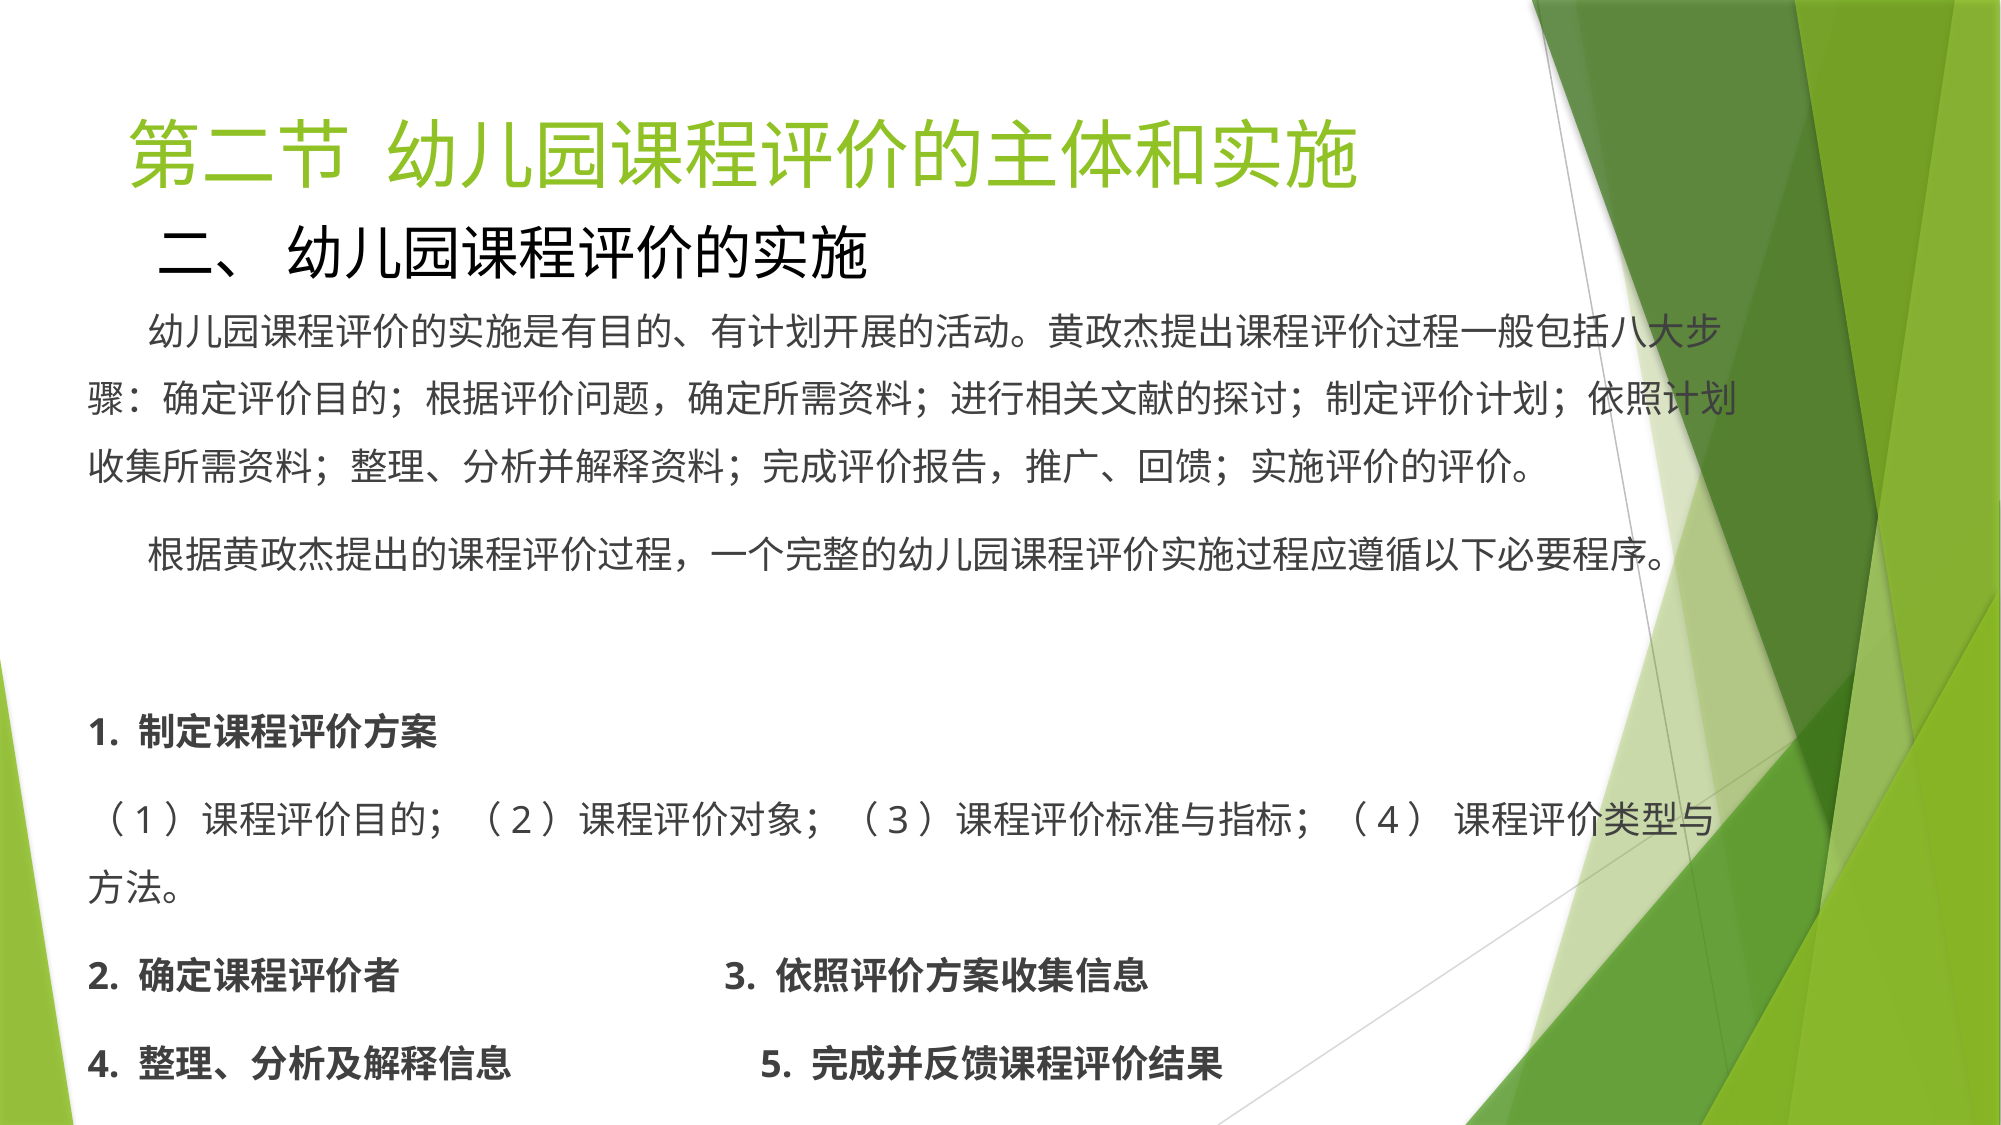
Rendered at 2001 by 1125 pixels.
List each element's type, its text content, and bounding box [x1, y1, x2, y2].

title 第二节 幼儿园课程评价的主体和实施 [111, 99, 1522, 277]
list 幼儿园课程评价的实施是有目的、有计划开展的活动。黄政杰提出课程评价过程一般包括八大步骤：确定评价目的；根据评价问题，确定所需资料；进行相关文献的探讨；制定评价计划；依照计划收集所需资料；整理、分析并解释资料；完成评价报告，推广、回馈；实施评价的评价。 根据黄政杰提出的课程评价过程，一个完整的幼儿园课程评价实施过程应遵循以下必要程序。 1. 制定课程评价方案 （1）课程评价目的；（2）课程评价对象；（3）课程评价标准与指标；（4） 课程评价类型与方法。 2. 确定课程评价者 3. 依照评价方案收集信息 4. 整理、分析及解释信息 5. 完成并反馈课程评价结果 6. 对课程评价的再评价 [72, 277, 1765, 1125]
text_box 二、 幼儿园课程评价的实施 [141, 208, 1451, 277]
